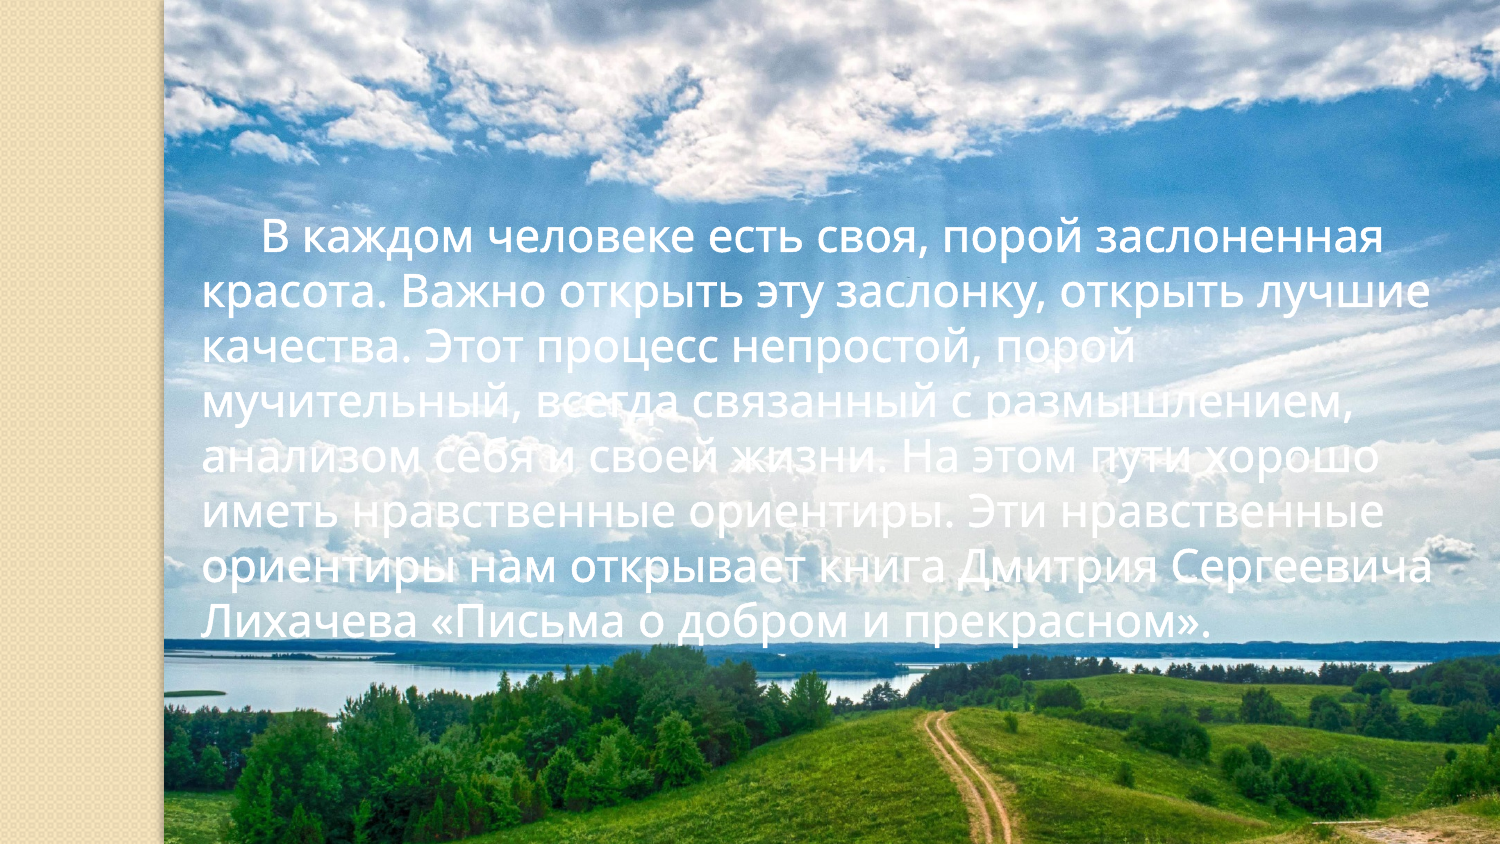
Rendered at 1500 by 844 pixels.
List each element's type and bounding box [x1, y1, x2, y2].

picture [163, 0, 1500, 844]
